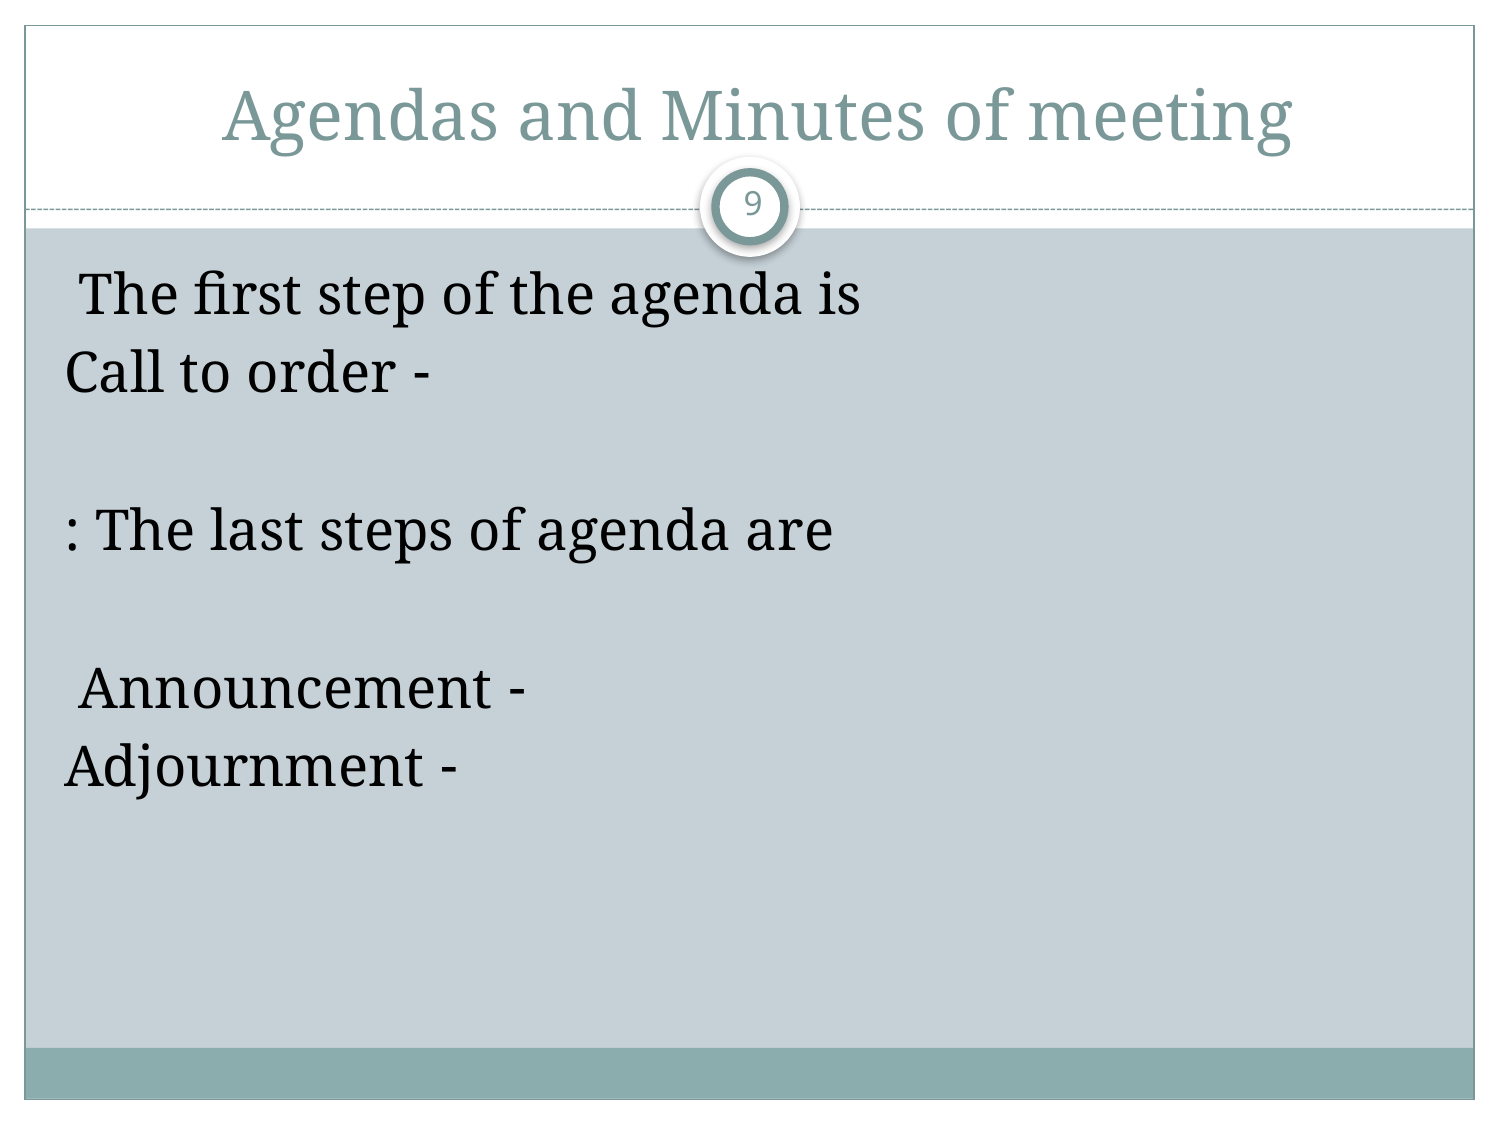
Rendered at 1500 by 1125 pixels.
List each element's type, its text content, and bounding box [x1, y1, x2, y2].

list The first step of the agenda is - Call to order The last steps of agenda are : - Announcement - Adjournment [49, 250, 1445, 1001]
slide_number 9 [715, 168, 791, 241]
title Agendas and Minutes of meeting [49, 37, 1450, 162]
